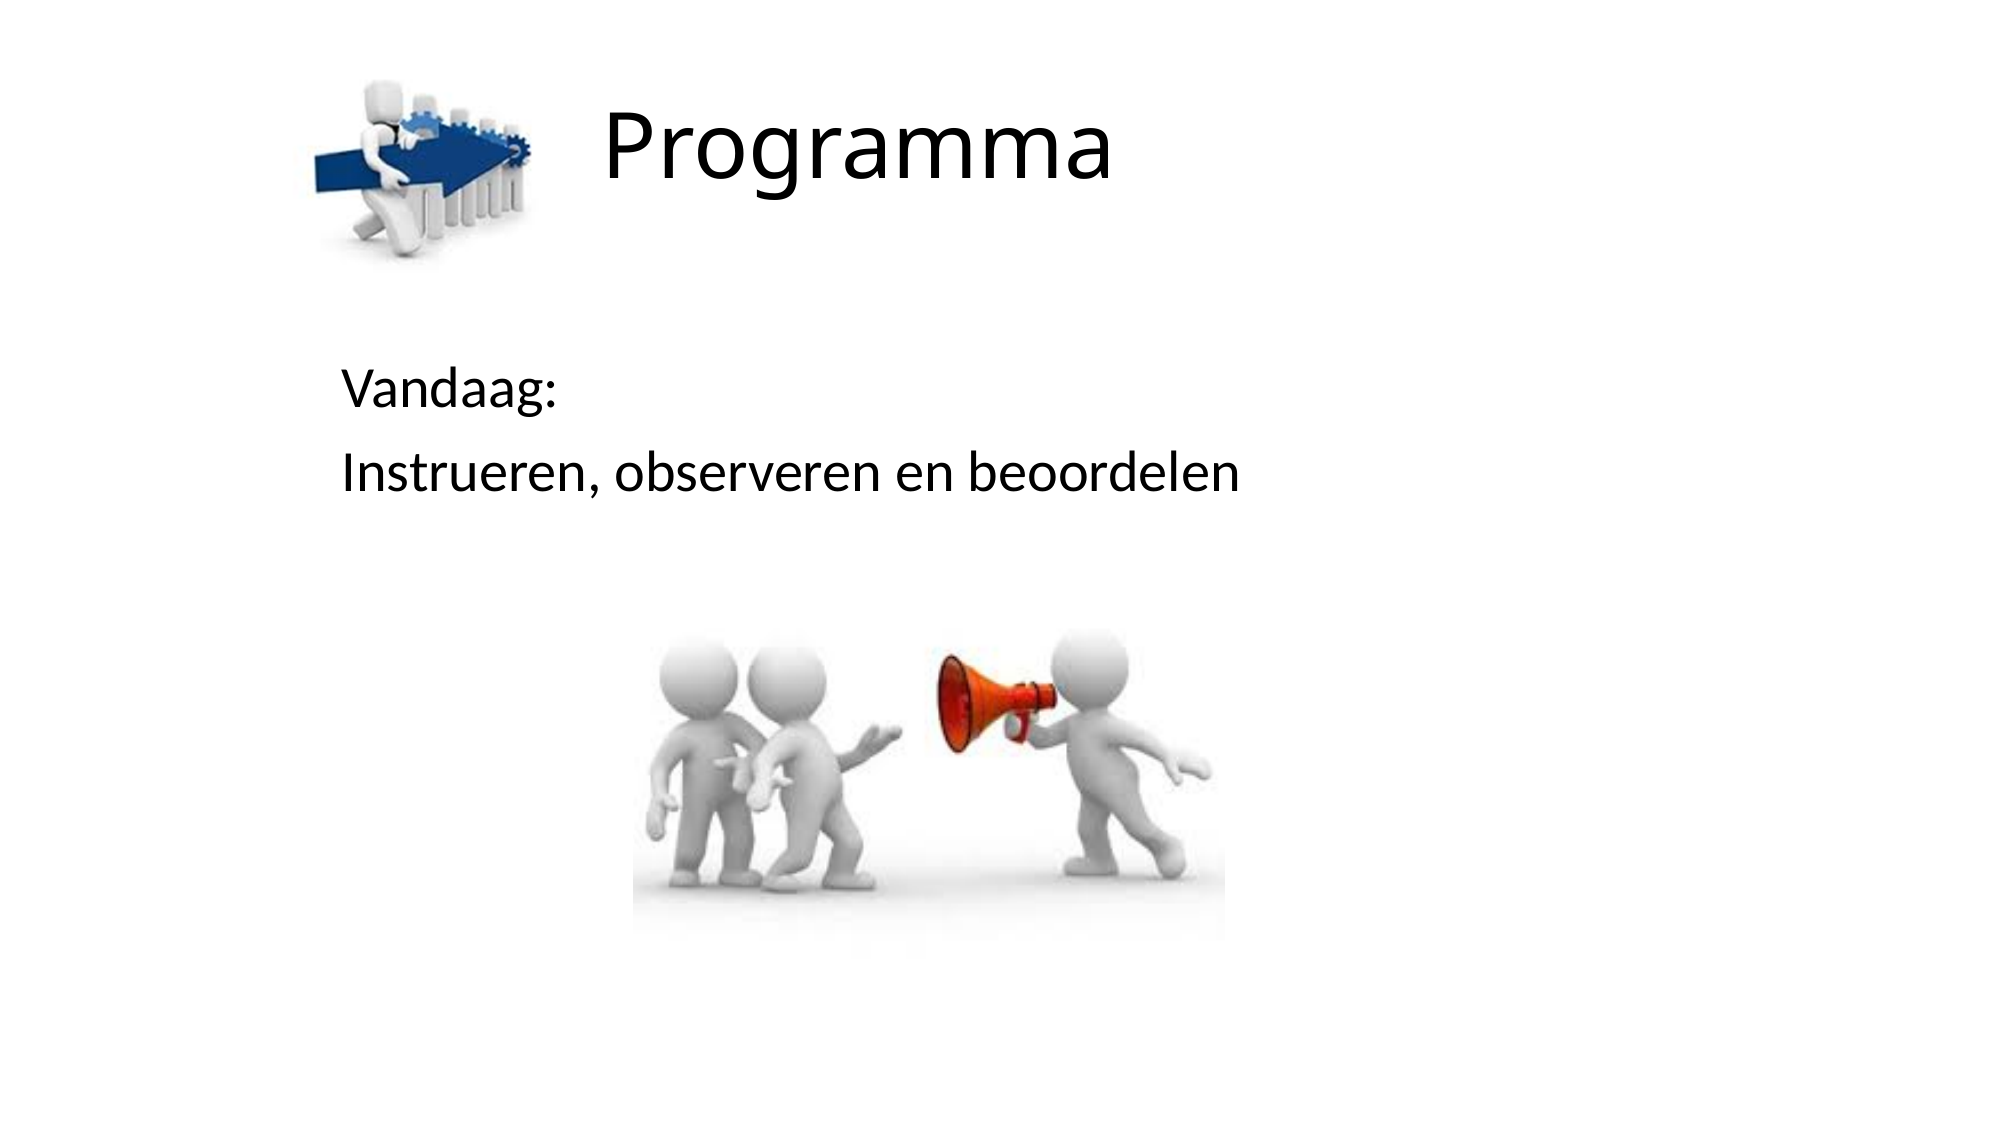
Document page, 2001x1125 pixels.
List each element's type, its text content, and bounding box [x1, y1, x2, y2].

list Vandaag: Instrueren, observeren en beoordelen [326, 349, 1675, 1005]
picture [633, 538, 1225, 984]
picture [267, 66, 577, 281]
title Programma [539, 54, 1166, 244]
